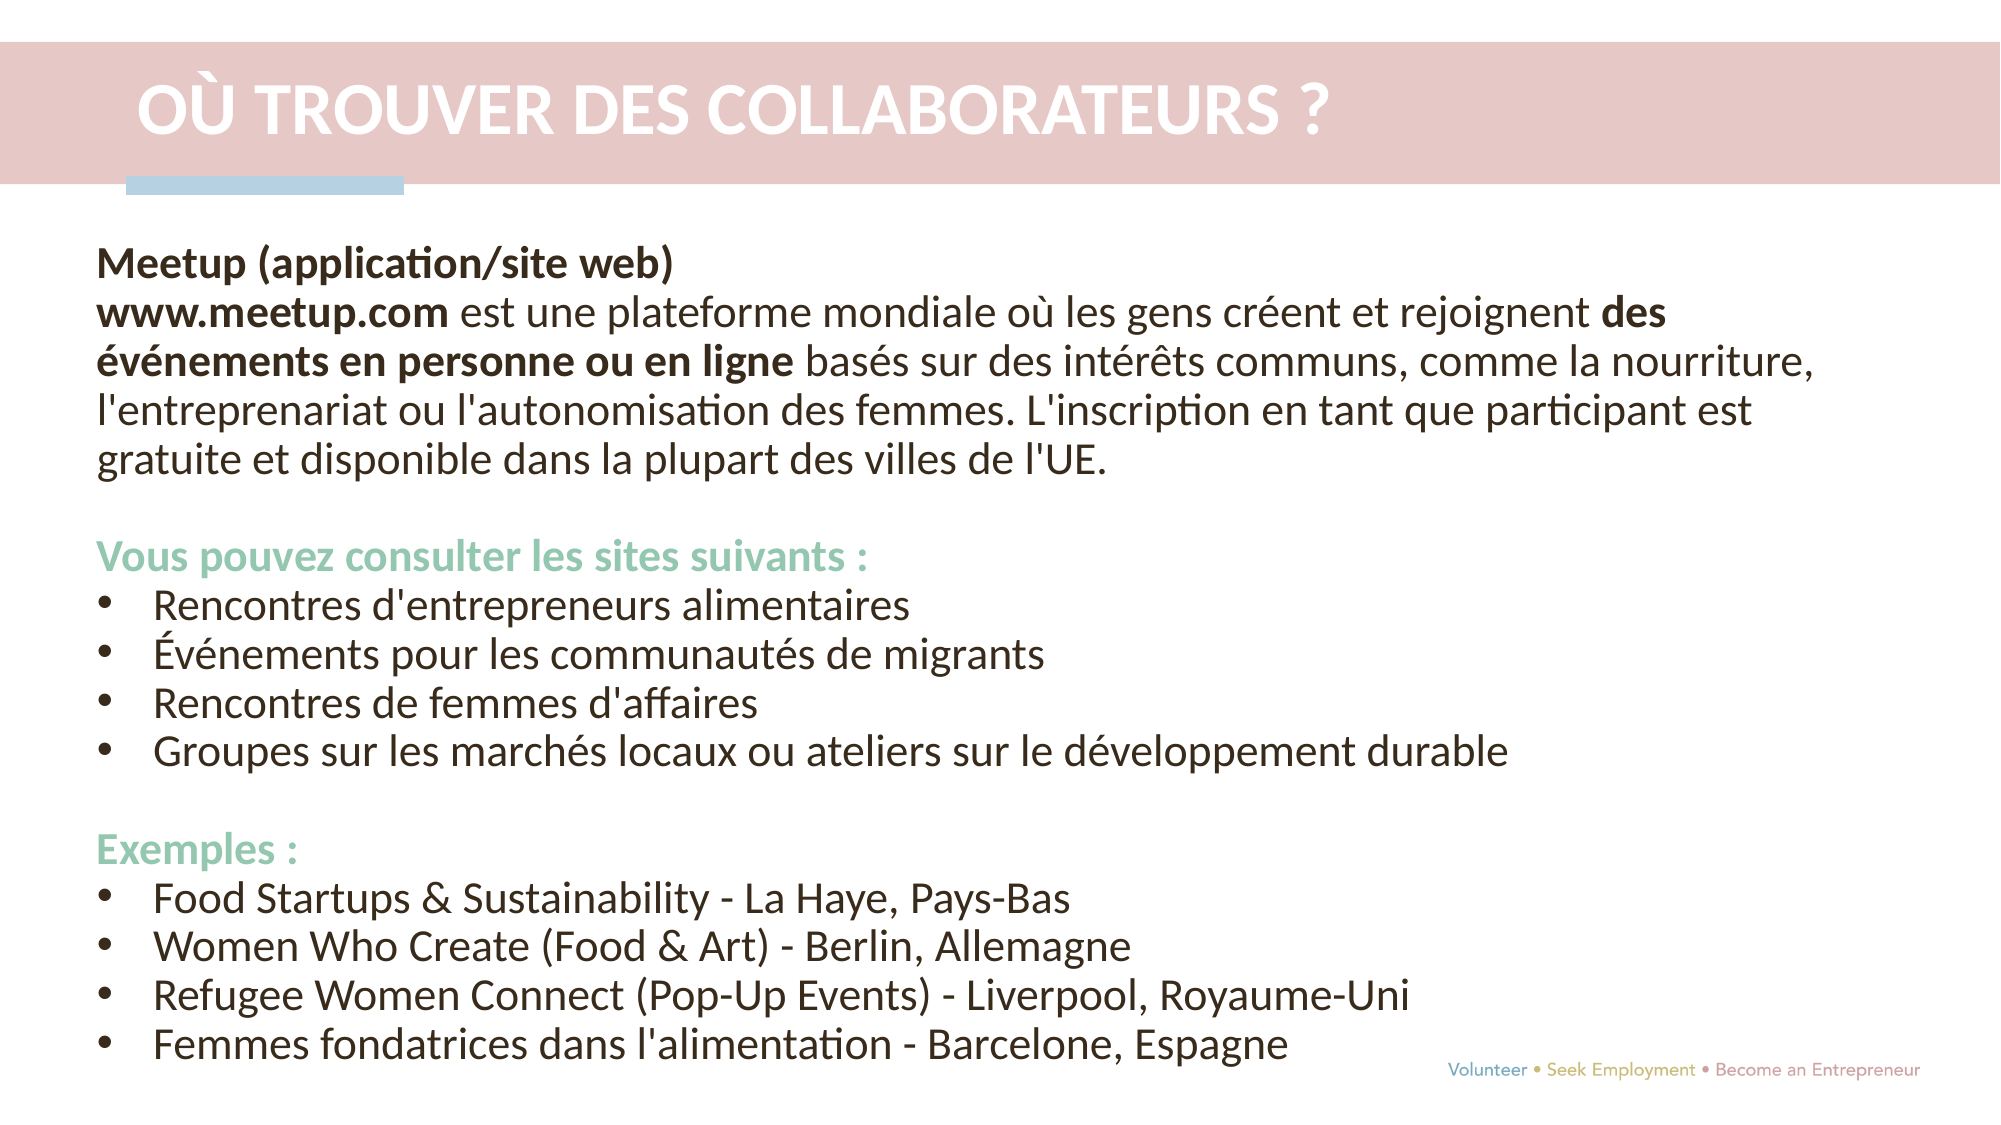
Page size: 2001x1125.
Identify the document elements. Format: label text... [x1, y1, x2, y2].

list OÙ TROUVER DES COLLABORATEURS ? [123, 51, 1913, 170]
list Meetup (application/site web) www.meetup.com est une plateforme mondiale où les gens créent et rejoignent des événements en personne ou en ligne basés sur des intérêts communs, comme la nourriture, l'entreprenariat ou l'autonomisation des femmes. L'inscription en tant que participant est gratuite et disponible dans la plupart des villes de l'UE. Vous pouvez consulter les sites suivants : Rencontres d'entrepreneurs alimentaires Événements pour les communautés de migrants Rencontres de femmes d'affaires Groupes sur les marchés locaux ou ateliers sur le développement durable Exemples : Food Startups & Sustainability - La Haye, Pays-Bas Women Who Create (Food & Art) - Berlin, Allemagne Refugee Women Connect (Pop-Up Events) - Liverpool, Royaume-Uni Femmes fondatrices dans l'alimentation - Barcelone, Espagne [82, 232, 1890, 999]
picture [1418, 1046, 1971, 1103]
